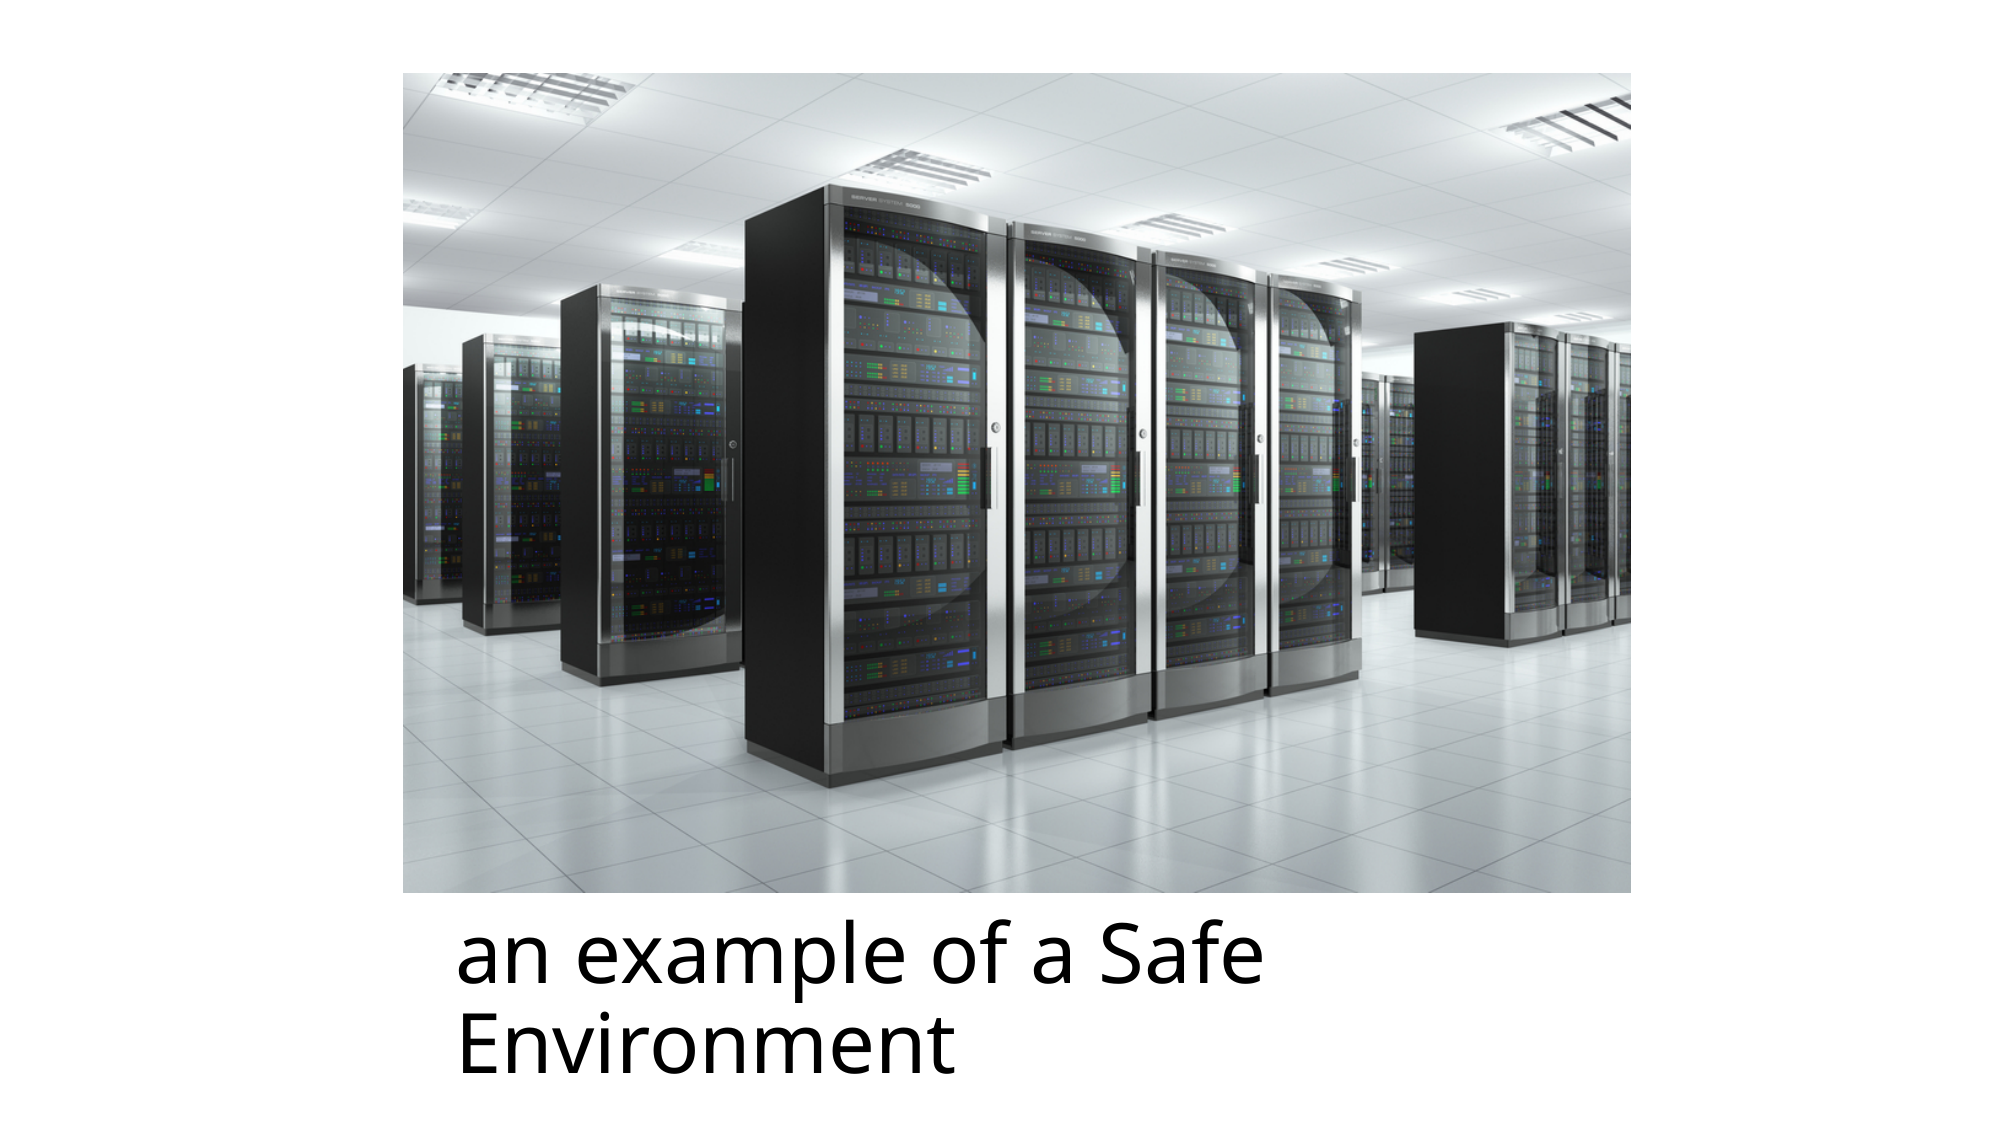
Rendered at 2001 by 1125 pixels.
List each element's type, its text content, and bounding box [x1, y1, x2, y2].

title an example of a Safe Environment [439, 893, 1631, 1111]
picture [403, 73, 1632, 893]
